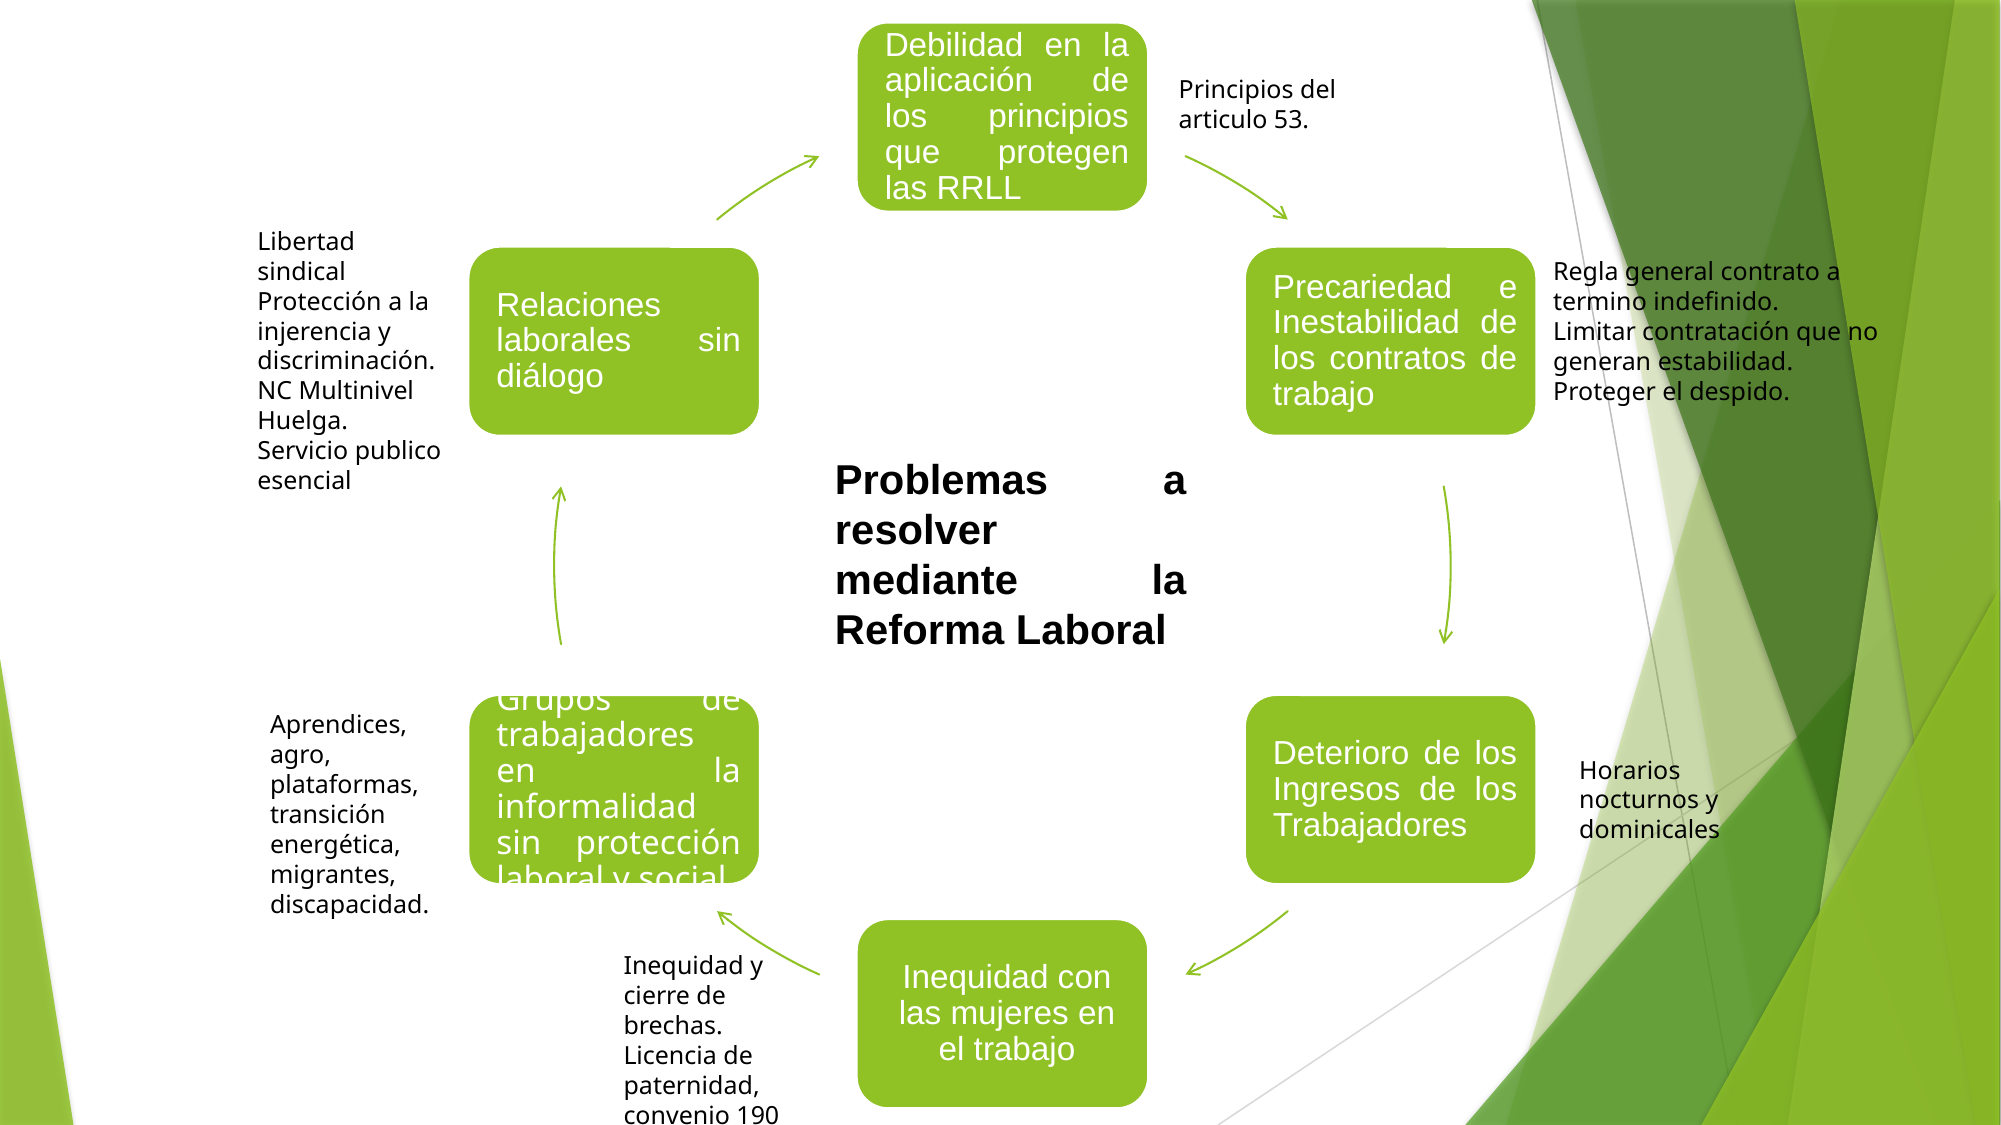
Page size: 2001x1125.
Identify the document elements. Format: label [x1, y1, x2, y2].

text_box [60, 21, 1945, 1110]
text_box [608, 1119, 824, 1125]
